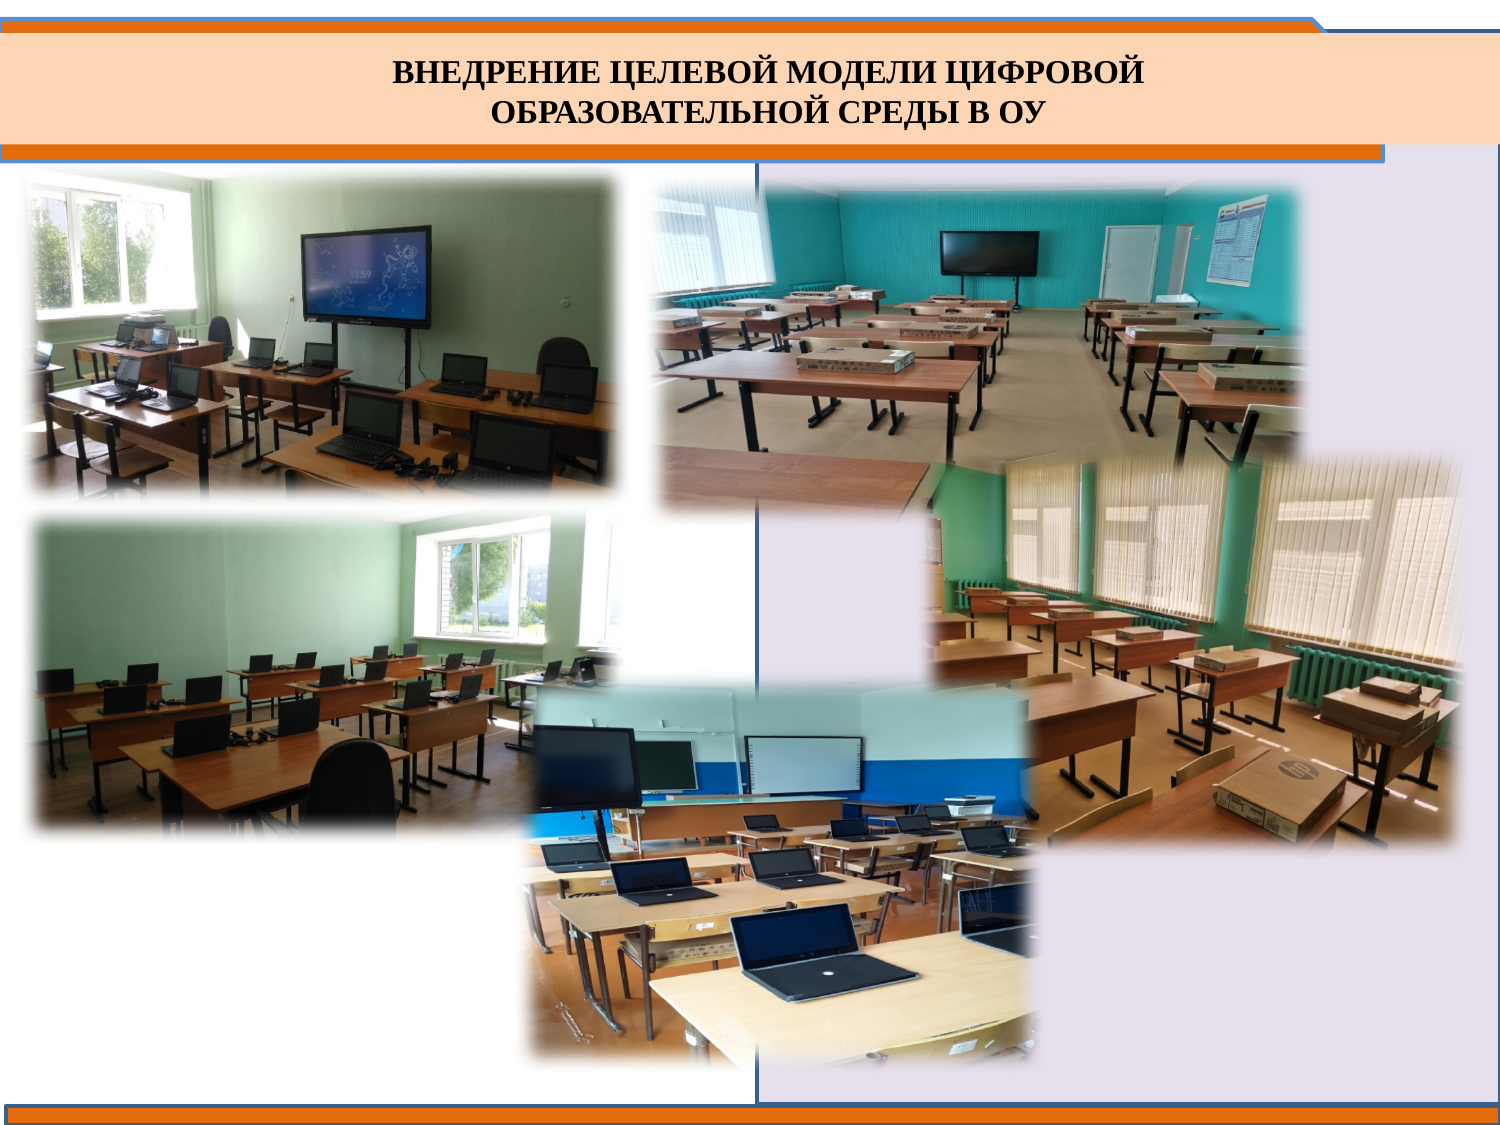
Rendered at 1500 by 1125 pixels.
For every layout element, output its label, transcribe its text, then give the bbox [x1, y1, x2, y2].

text_box [0, 31, 1500, 146]
text_box ВНЕДРЕНИЕ ЦЕЛЕВОЙ МОДЕЛИ ЦИФРОВОЙ ОБРАЗОВАТЕЛЬНОЙ СРЕДЫ В ОУ [377, 42, 1161, 138]
picture [17, 160, 1471, 1125]
text_box [0, 16, 1327, 31]
text_box [0, 146, 1385, 164]
text_box [988, 1106, 1500, 1125]
text_box [755, 146, 1500, 1106]
text_box [988, 870, 1041, 1070]
text_box [4, 1104, 571, 1125]
